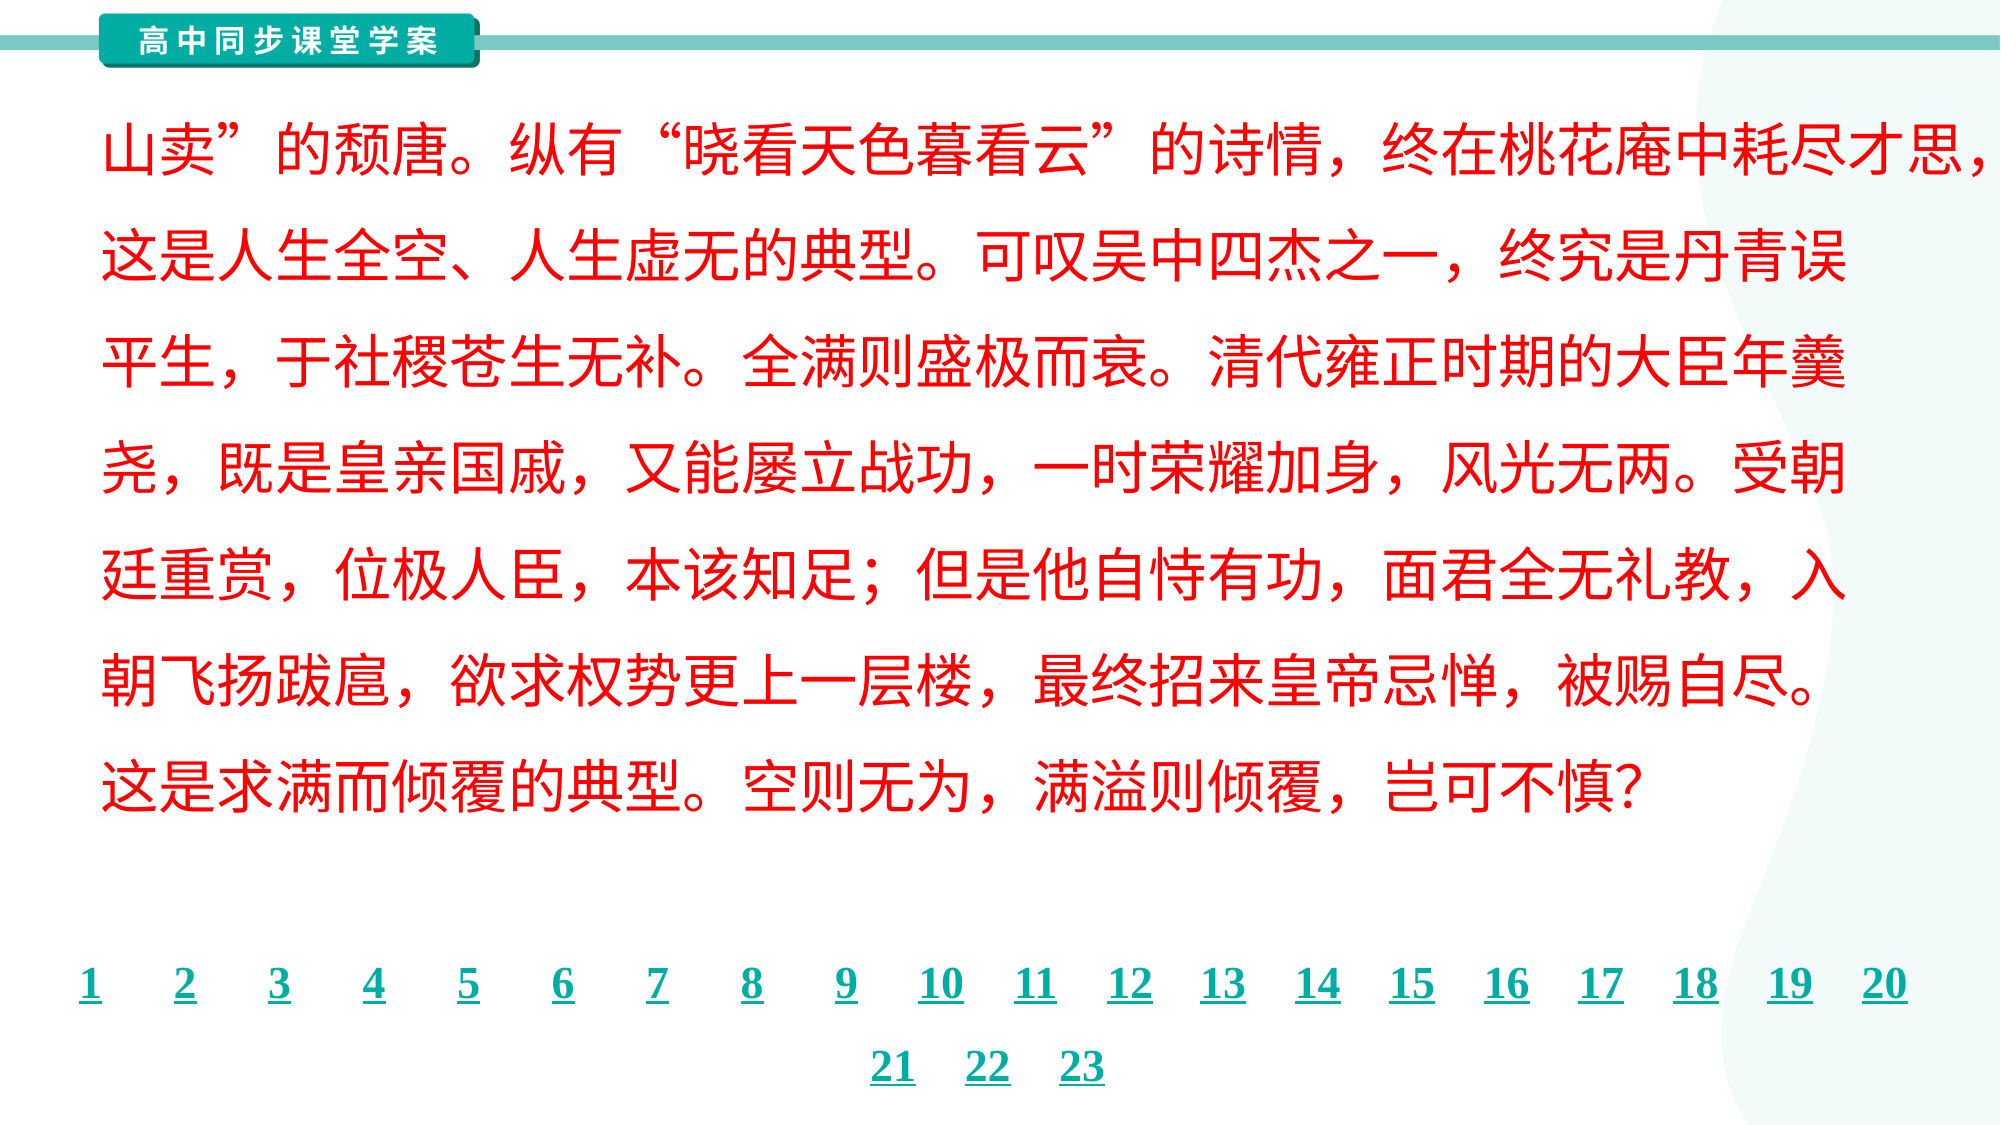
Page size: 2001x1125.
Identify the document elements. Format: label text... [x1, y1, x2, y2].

picture [0, 0, 2000, 1125]
text_box 山卖”的颓唐。纵有“晓看天色暮看云”的诗情，终在桃花庵中耗尽才思， 这是人生全空、人生虚无的典型。可叹吴中四杰之一，终究是丹青误 平生，于社稷苍生无补。全满则盛极而衰。清代雍正时期的大臣年羹 尧，既是皇亲国戚，又能屡立战功，一时荣耀加身，风光无两。受朝 廷重赏，位极人臣，本该知足；但是他自恃有功，面君全无礼教，入 朝飞扬跋扈，欲求权势更上一层楼，最终招来皇帝忌惮，被赐自尽。 这是求满而倾覆的典型。空则无为，满溢则倾覆，岂可不慎？ [100, 76, 1899, 821]
